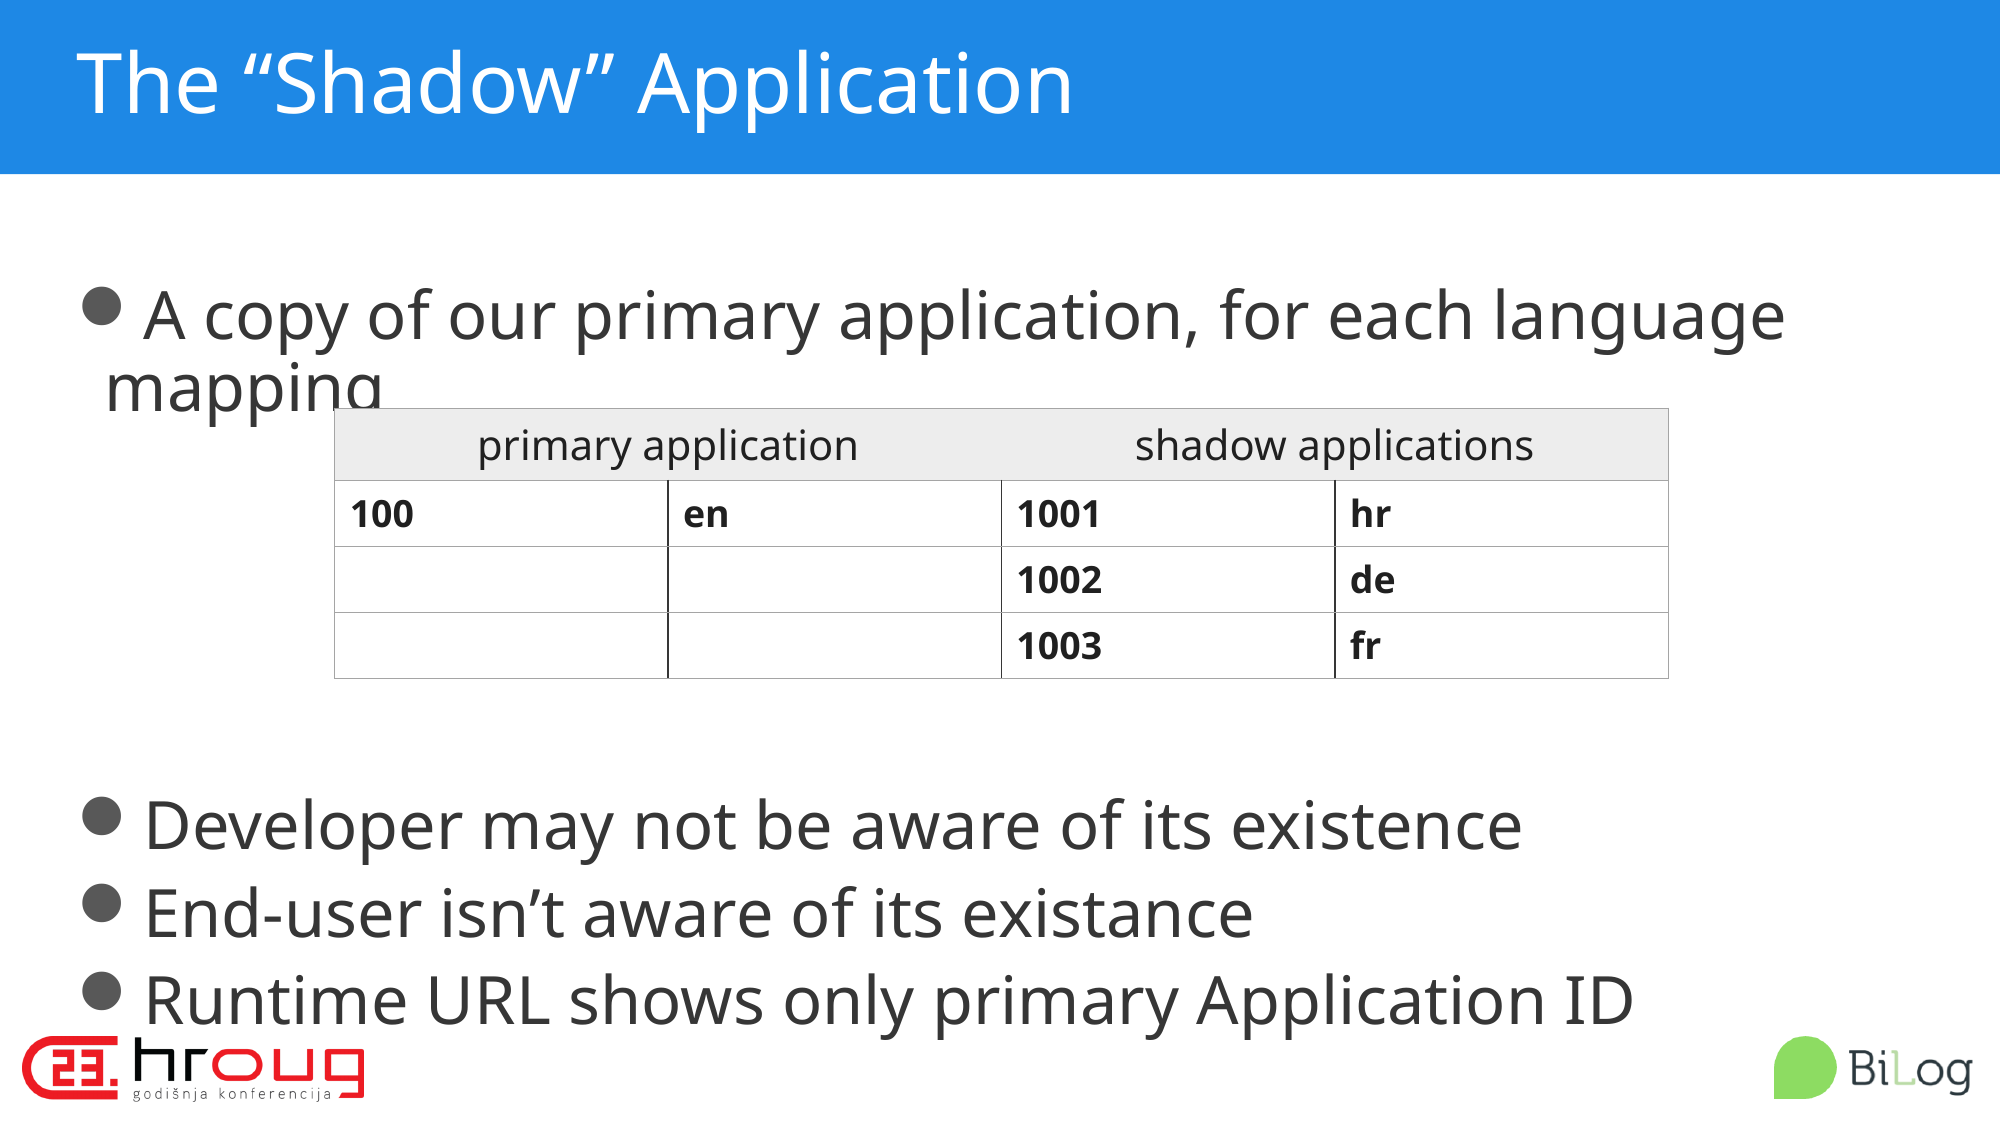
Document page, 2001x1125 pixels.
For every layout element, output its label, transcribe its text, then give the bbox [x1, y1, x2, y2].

table_cell de [1336, 547, 1668, 612]
table_cell en [669, 481, 1001, 546]
table_cell 1002 [1002, 547, 1334, 612]
table_cell [335, 547, 667, 612]
picture [22, 1036, 364, 1102]
table_header shadow applications [1001, 409, 1668, 480]
list A copy of our primary application, for each language mapping Developer may not be aware of its existence End-user isn’t aware of its existance Runtime URL shows only primary Application ID [61, 274, 1942, 989]
table_cell 100 [335, 481, 667, 546]
table_cell 1001 [1002, 481, 1334, 546]
title The “Shadow” Application [61, 0, 1942, 175]
table_cell [669, 613, 1001, 678]
table_cell 1003 [1002, 613, 1334, 678]
table_cell hr [1336, 481, 1668, 546]
table_cell fr [1336, 613, 1668, 678]
table_cell [335, 613, 667, 678]
picture [1749, 1012, 2000, 1125]
table_cell [669, 547, 1001, 612]
table_header primary application [335, 409, 1001, 480]
